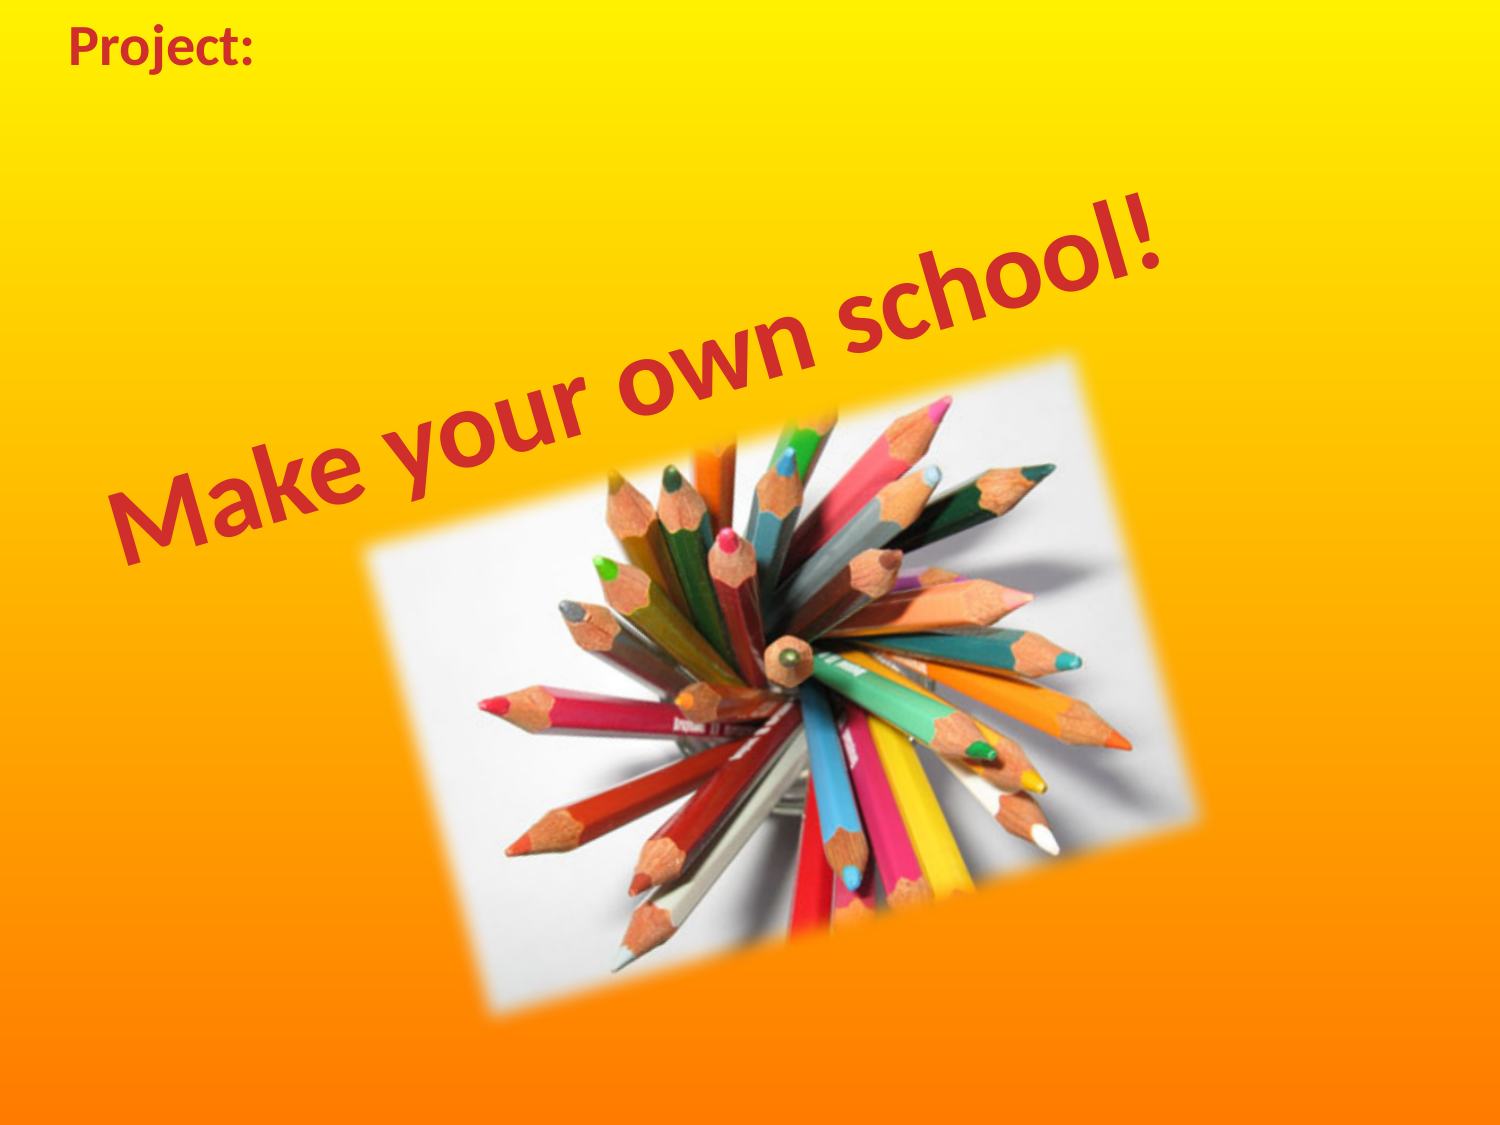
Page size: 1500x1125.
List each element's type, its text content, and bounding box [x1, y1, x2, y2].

text_box Make your own school! [53, 137, 1214, 608]
picture [379, 369, 1185, 1001]
text_box Project: [0, 0, 325, 85]
